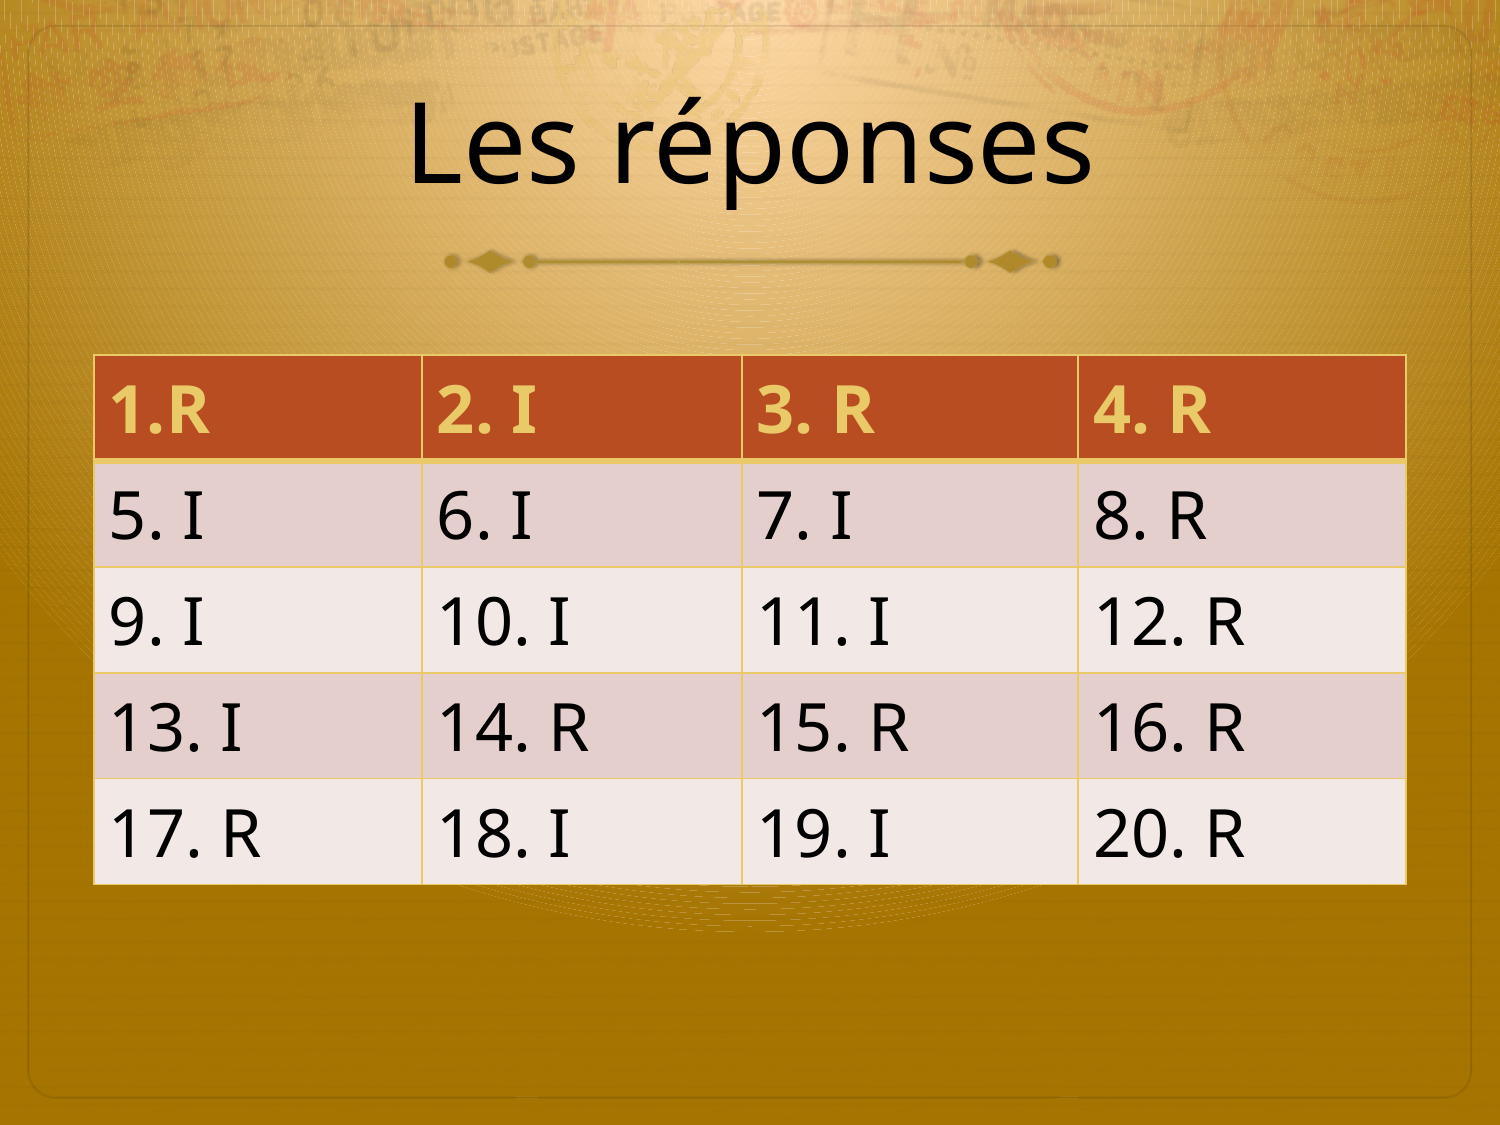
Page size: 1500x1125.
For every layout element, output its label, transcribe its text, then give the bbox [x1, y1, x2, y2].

table_header 2. I [423, 356, 741, 458]
table_cell 8. R [1079, 464, 1405, 566]
title Les réponses [93, 45, 1407, 233]
table_cell 16. R [1079, 674, 1405, 778]
table_cell 5. I [95, 464, 421, 566]
table_cell 17. R [95, 779, 421, 884]
table_cell 19. I [743, 779, 1077, 884]
table_cell 10. I [423, 568, 741, 672]
table_cell 11. I [743, 568, 1077, 672]
picture [0, 0, 1500, 1125]
table_header R [95, 356, 421, 458]
table_cell 12. R [1079, 568, 1405, 672]
table_cell 18. I [423, 779, 741, 884]
table_cell 9. I [95, 568, 421, 672]
table_cell 14. R [423, 674, 741, 778]
table_cell 13. I [95, 674, 421, 778]
table_header 4. R [1079, 356, 1405, 458]
table_cell 20. R [1079, 779, 1405, 884]
table_cell 6. I [423, 464, 741, 566]
table_header 3. R [743, 356, 1077, 458]
table_cell 7. I [743, 464, 1077, 566]
table_cell 15. R [743, 674, 1077, 778]
